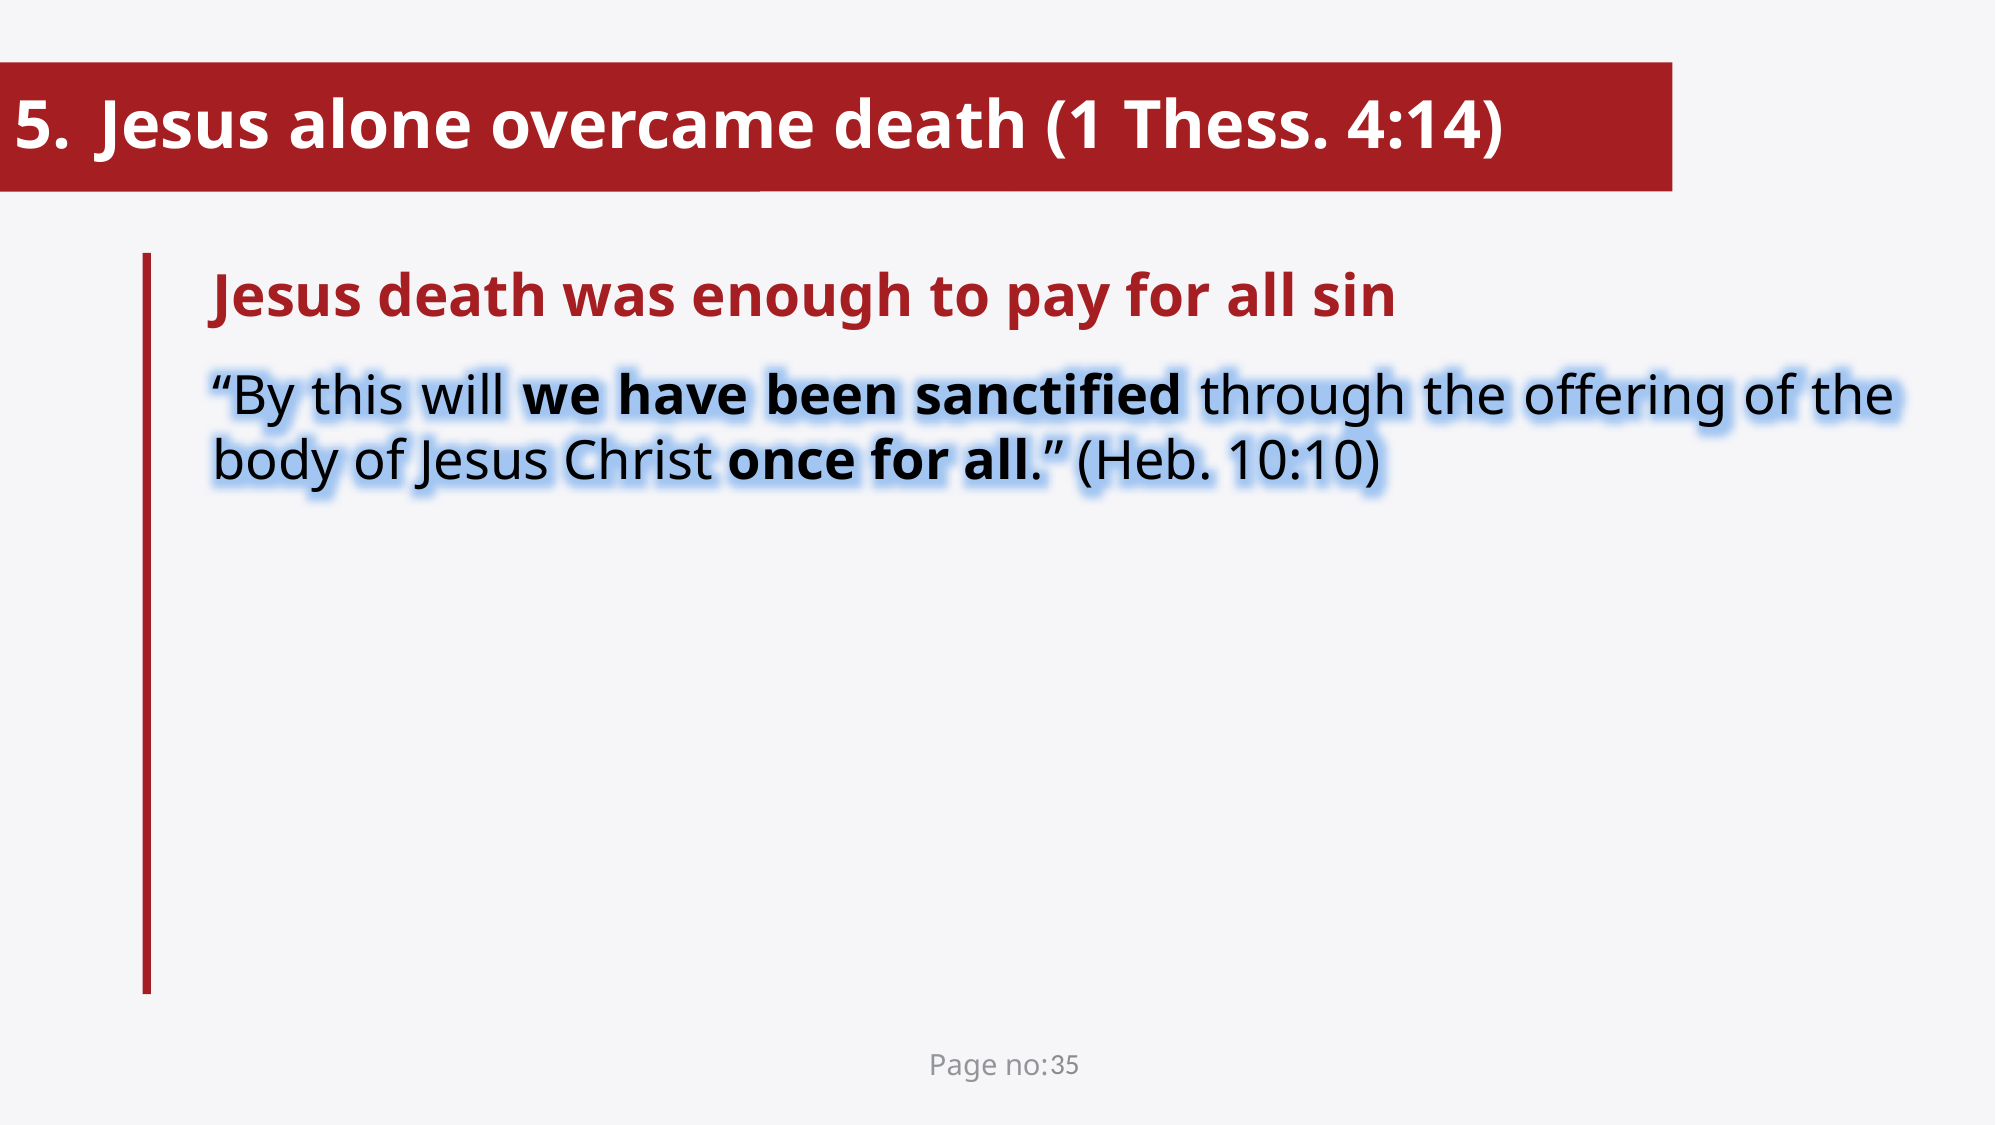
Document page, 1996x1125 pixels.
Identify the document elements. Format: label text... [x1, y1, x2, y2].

text_box “By this will we have been sanctified through the offering of the body of Jesus Christ once for all.” (Heb. 10:10) [198, 353, 1911, 499]
text_box Jesus death was enough to pay for all sin [197, 250, 1510, 336]
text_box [0, 62, 1711, 192]
